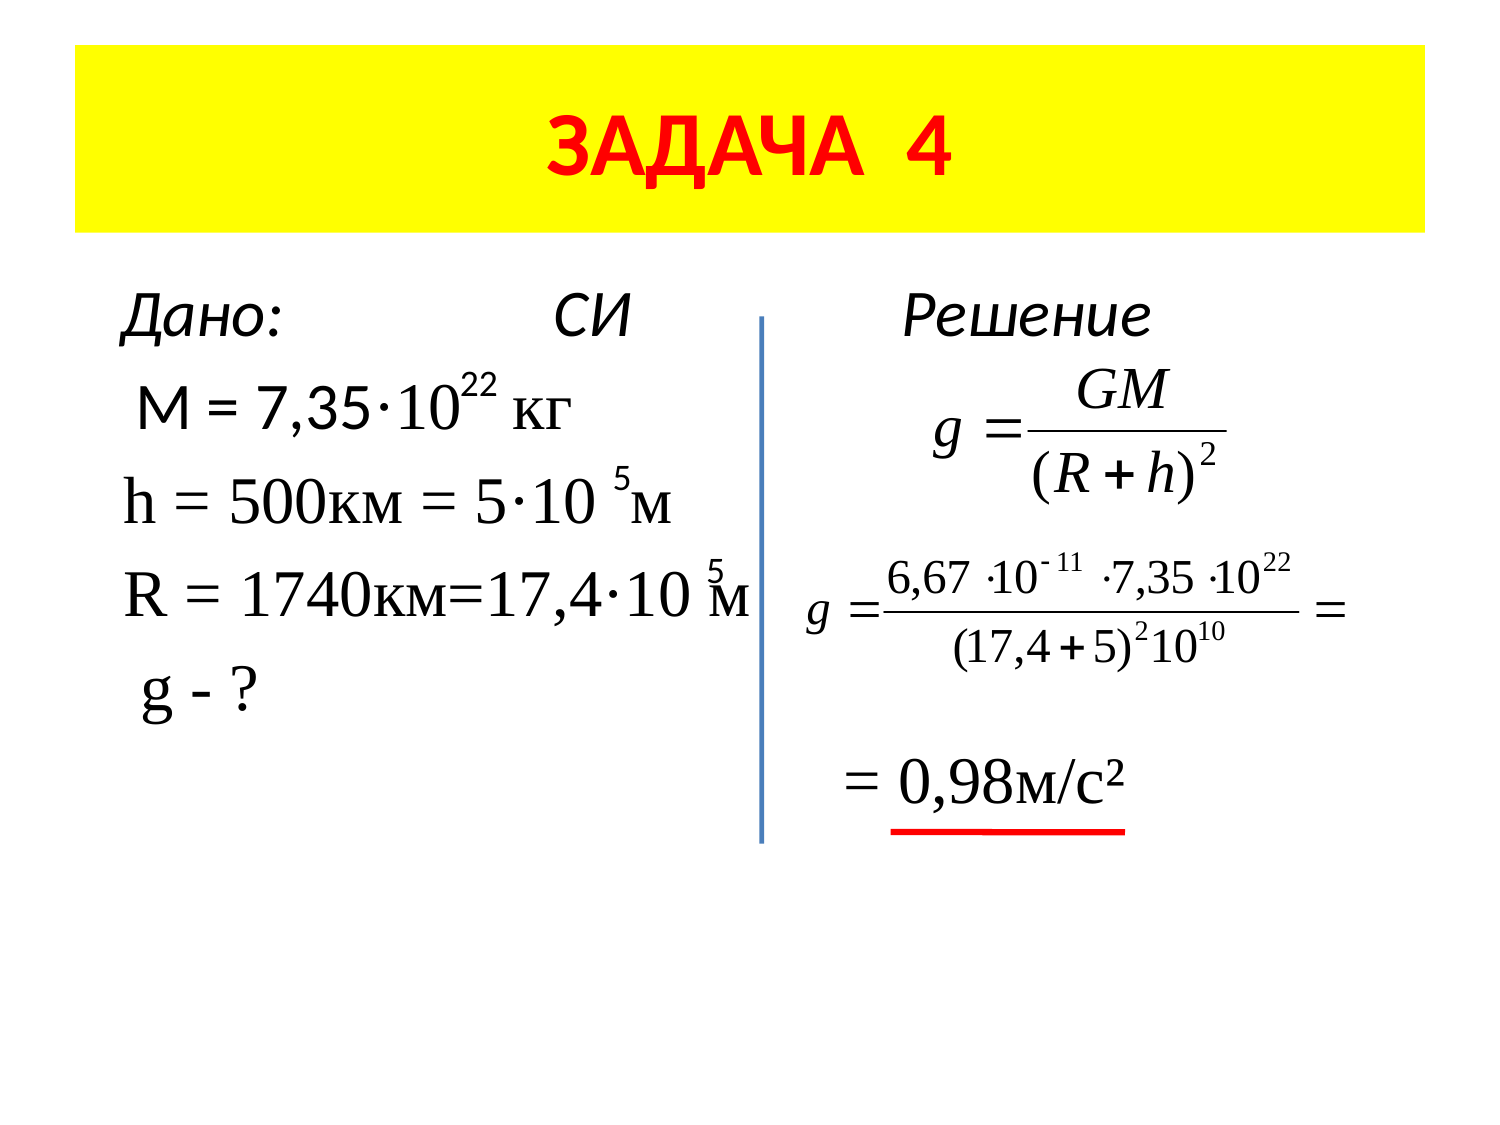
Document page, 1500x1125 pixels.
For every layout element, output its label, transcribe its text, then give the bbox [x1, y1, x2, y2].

title ЗАДАЧА 4 [75, 45, 1425, 233]
list Дано: СИ Решение M = 7,35·10 кг h = 500км = 5·10 м R = 1740км=17,4·10 м g - ? = 0,98м/с² [75, 262, 1425, 1005]
text_box 5 [691, 538, 739, 579]
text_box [796, 538, 1349, 682]
text_box 22 [445, 351, 518, 412]
text_box 5 [597, 445, 647, 505]
text_box 5 [691, 589, 739, 599]
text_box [921, 351, 1240, 516]
